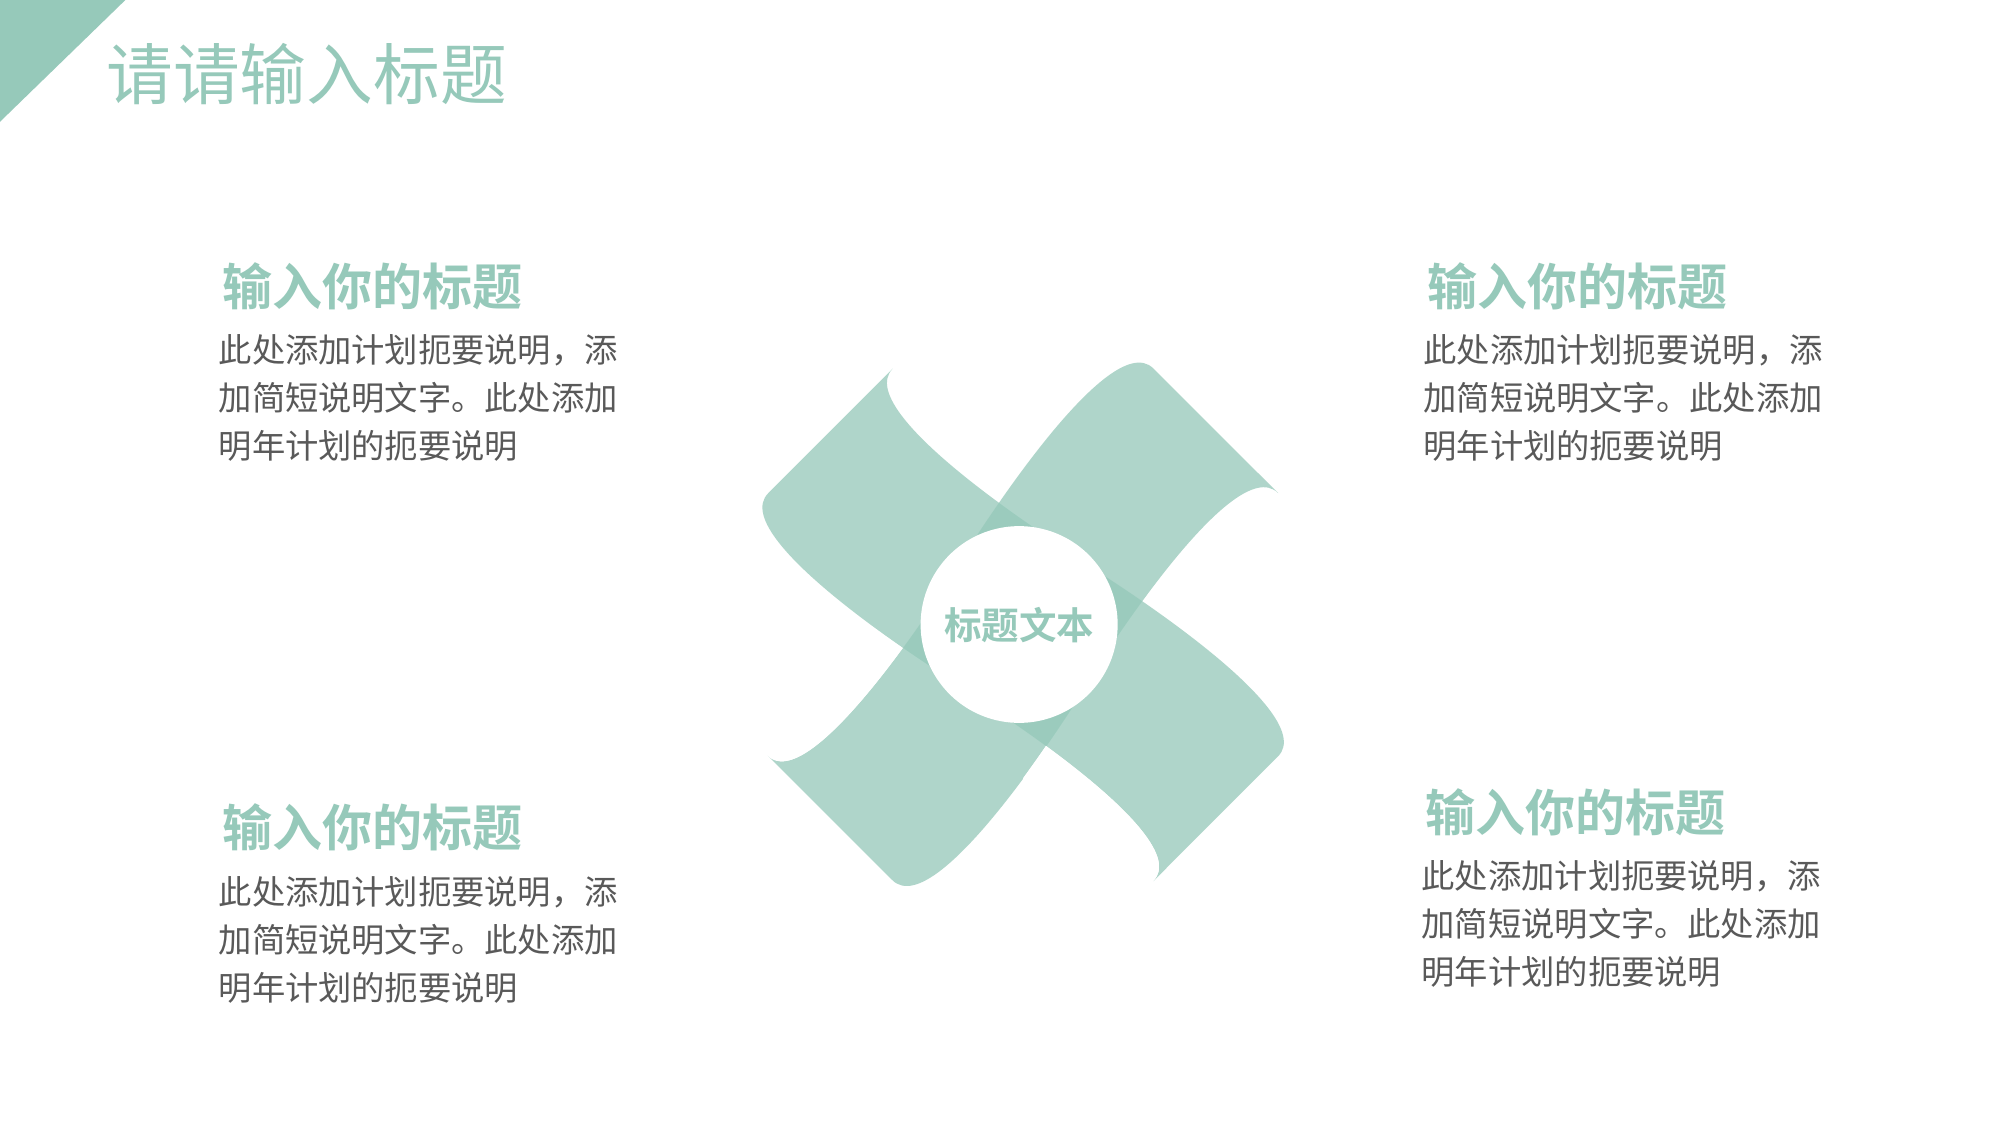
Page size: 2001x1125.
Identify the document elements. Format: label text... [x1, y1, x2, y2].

text_box 此处添加计划扼要说明，添加简短说明文字。此处添加明年计划的扼要说明 [1407, 840, 1868, 988]
text_box [0, 0, 127, 124]
text_box 此处添加计划扼要说明，添加简短说明文字。此处添加明年计划的扼要说明 [1408, 314, 1870, 462]
text_box 输入你的标题 [147, 773, 599, 869]
text_box 输入你的标题 [1350, 757, 1802, 854]
text_box 请请输入标题 [91, 25, 522, 121]
text_box 此处添加计划扼要说明，添加简短说明文字。此处添加明年计划的扼要说明 [204, 855, 665, 1004]
text_box 输入你的标题 [1352, 231, 1804, 328]
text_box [762, 362, 1284, 930]
text_box 输入你的标题 [147, 231, 599, 328]
text_box 此处添加计划扼要说明，添加简短说明文字。此处添加明年计划的扼要说明 [204, 314, 665, 462]
